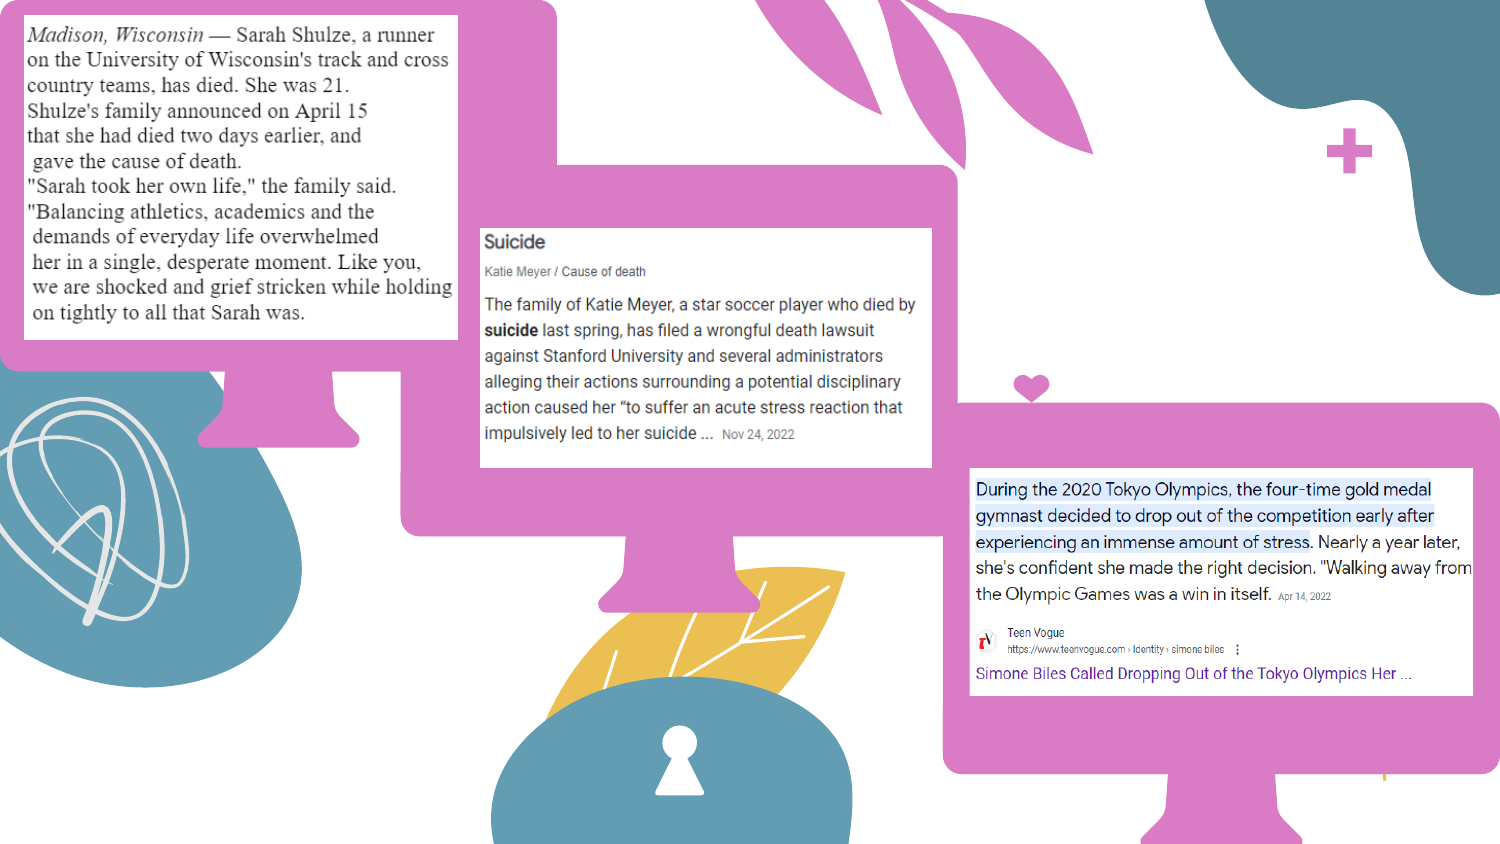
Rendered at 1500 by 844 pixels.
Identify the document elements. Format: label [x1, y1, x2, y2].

picture [480, 228, 932, 469]
text_box [1013, 374, 1050, 401]
picture [23, 15, 459, 340]
text_box [0, 455, 861, 844]
text_box [400, 164, 958, 613]
text_box [942, 402, 1500, 844]
picture [969, 467, 1474, 696]
text_box [0, 0, 558, 448]
